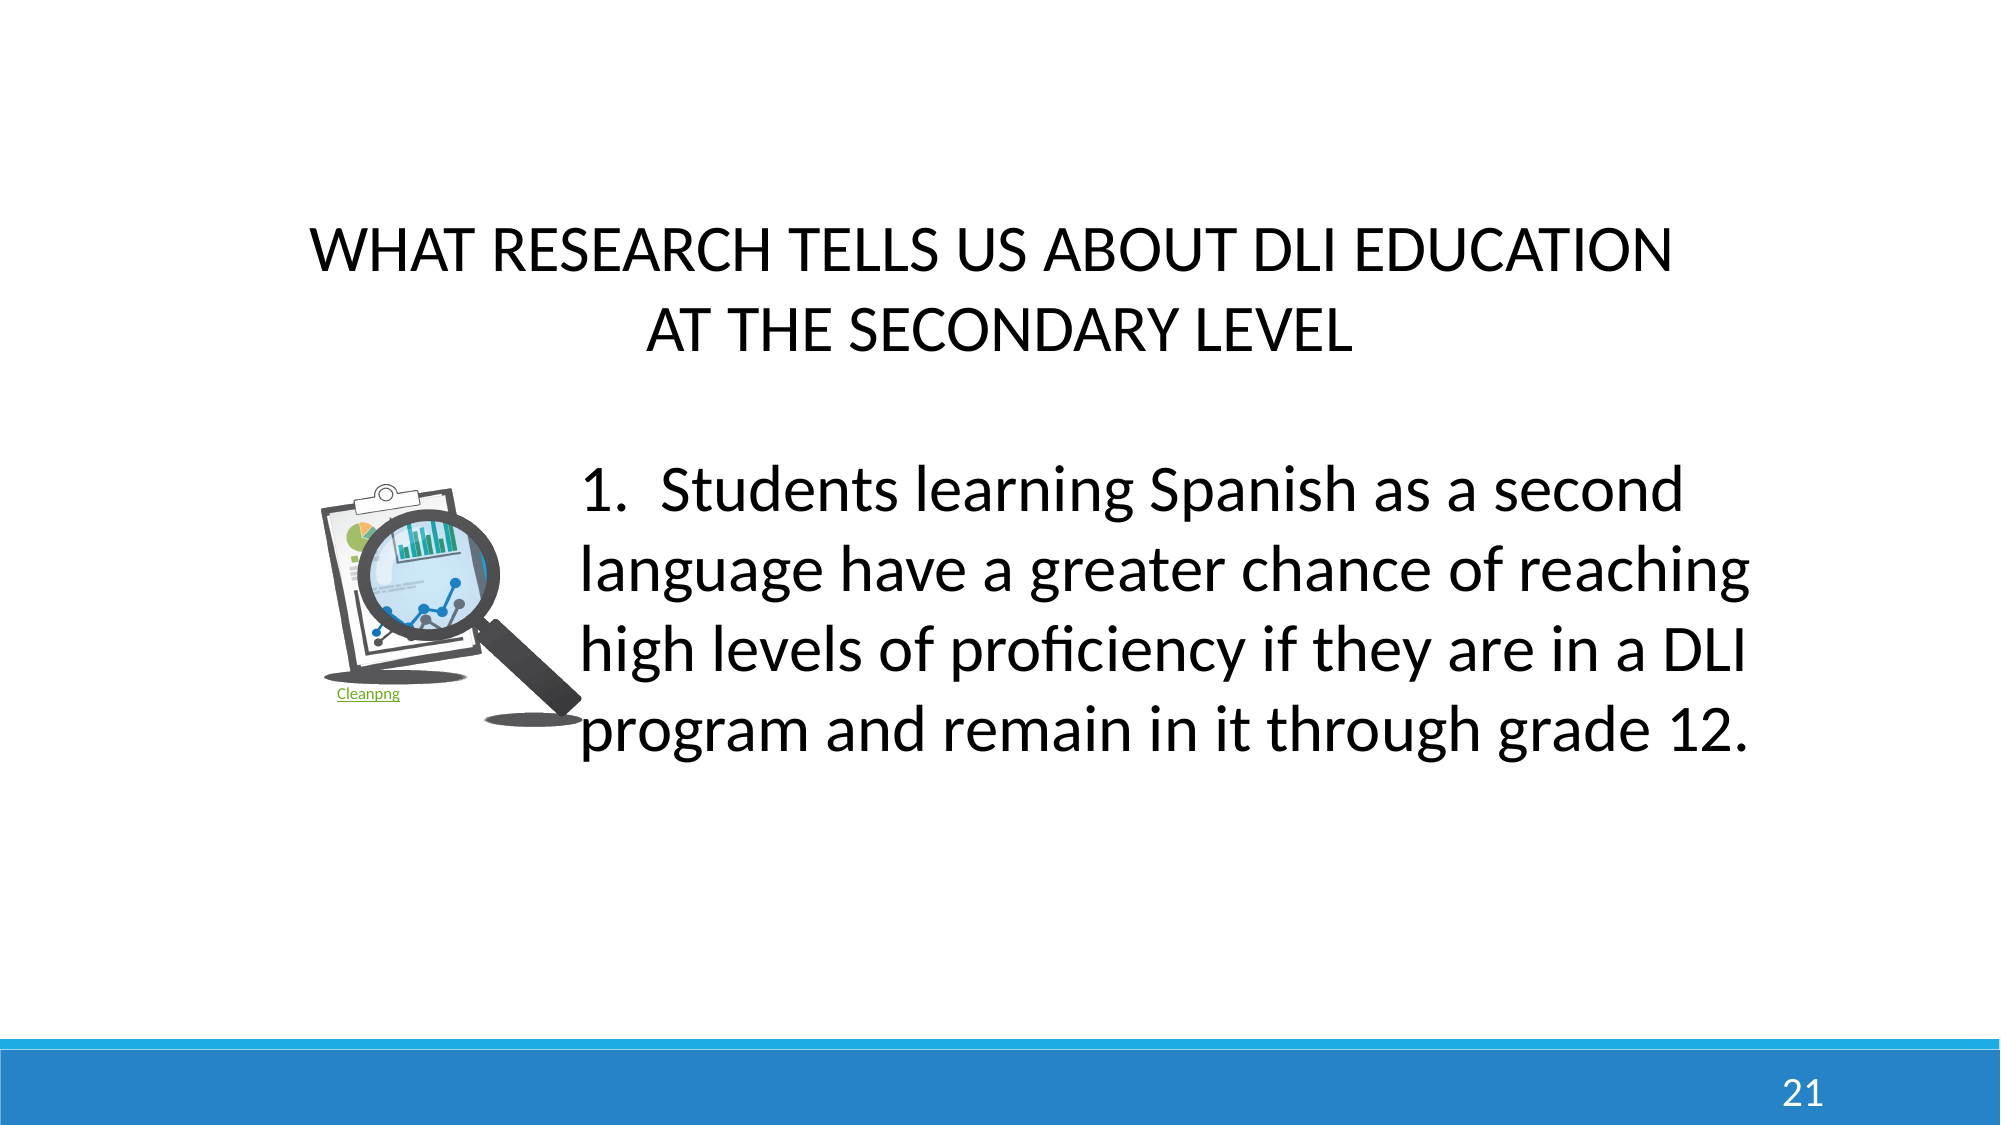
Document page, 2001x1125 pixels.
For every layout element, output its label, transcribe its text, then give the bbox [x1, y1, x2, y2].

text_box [321, 484, 583, 727]
slide_number 21 [1624, 1059, 1840, 1120]
text_box WHAT RESEARCH TELLS US ABOUT DLI EDUCATION AT THE SECONDARY LEVEL 1. Students learning Spanish as a second language have a greater chance of reaching high levels of proficiency if they are in a DLI program and remain in it through grade 12. [115, 197, 1885, 852]
